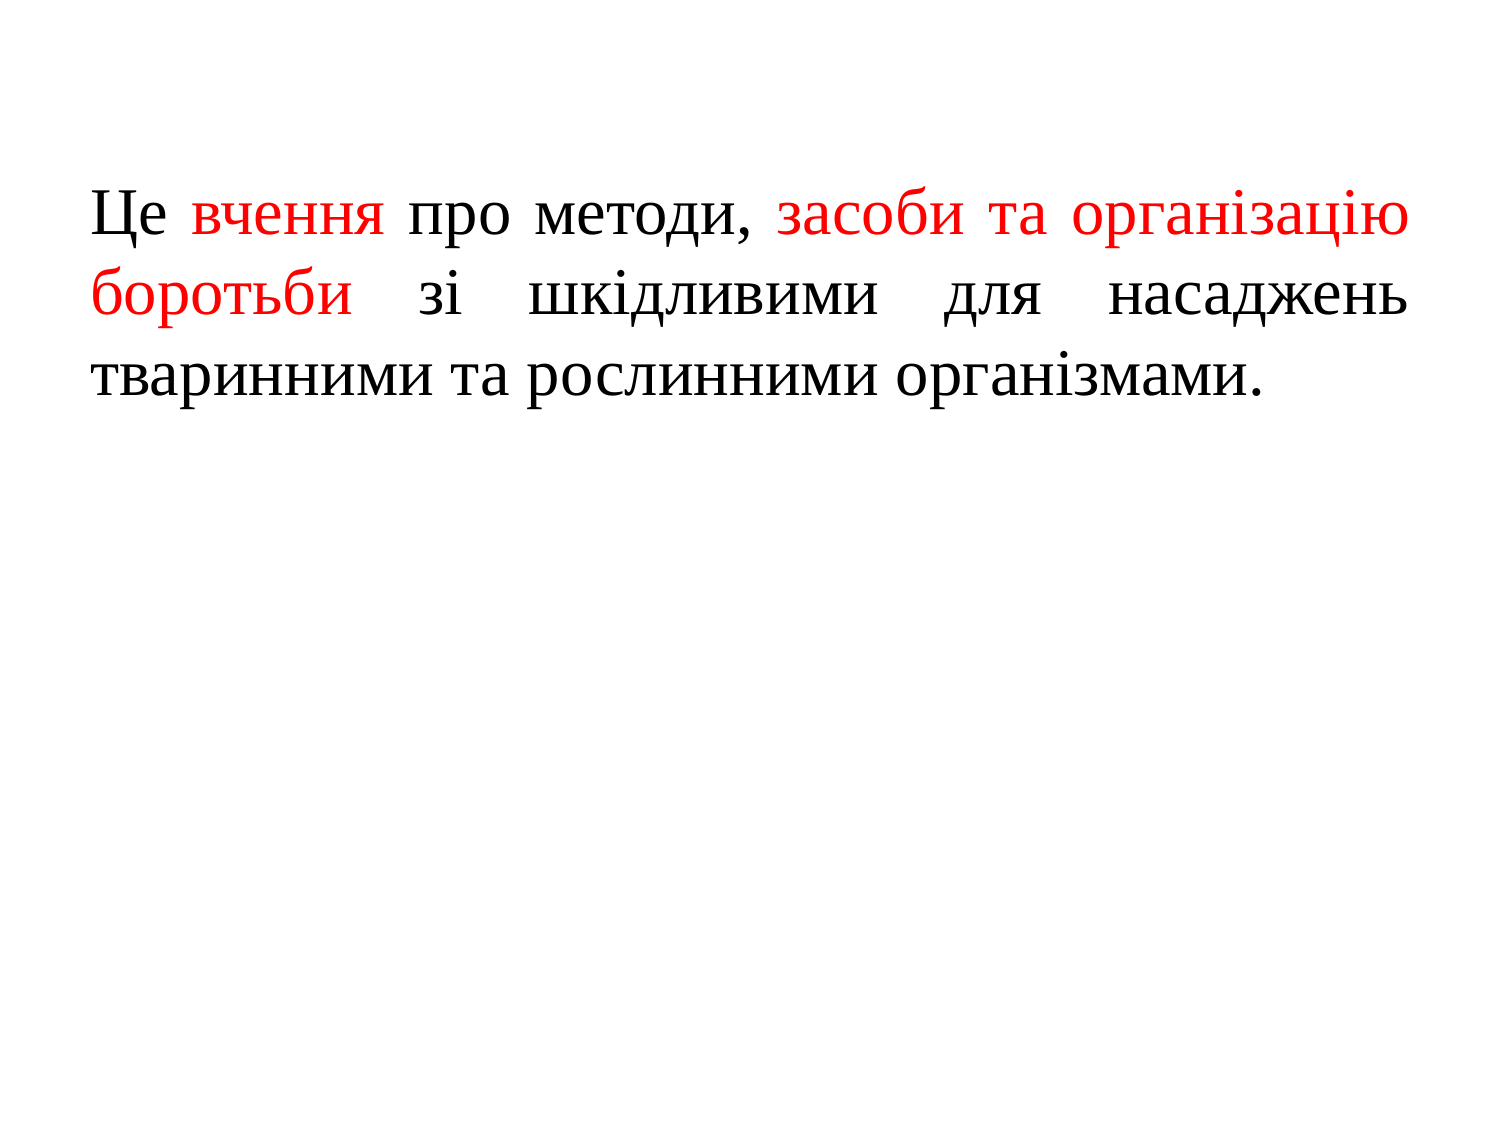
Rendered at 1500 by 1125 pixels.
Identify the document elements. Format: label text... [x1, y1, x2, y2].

list Це вчення про методи, засоби та організацію боротьби зі шкідливими для насаджень тваринними та рослинними організмами. [75, 160, 1425, 1005]
